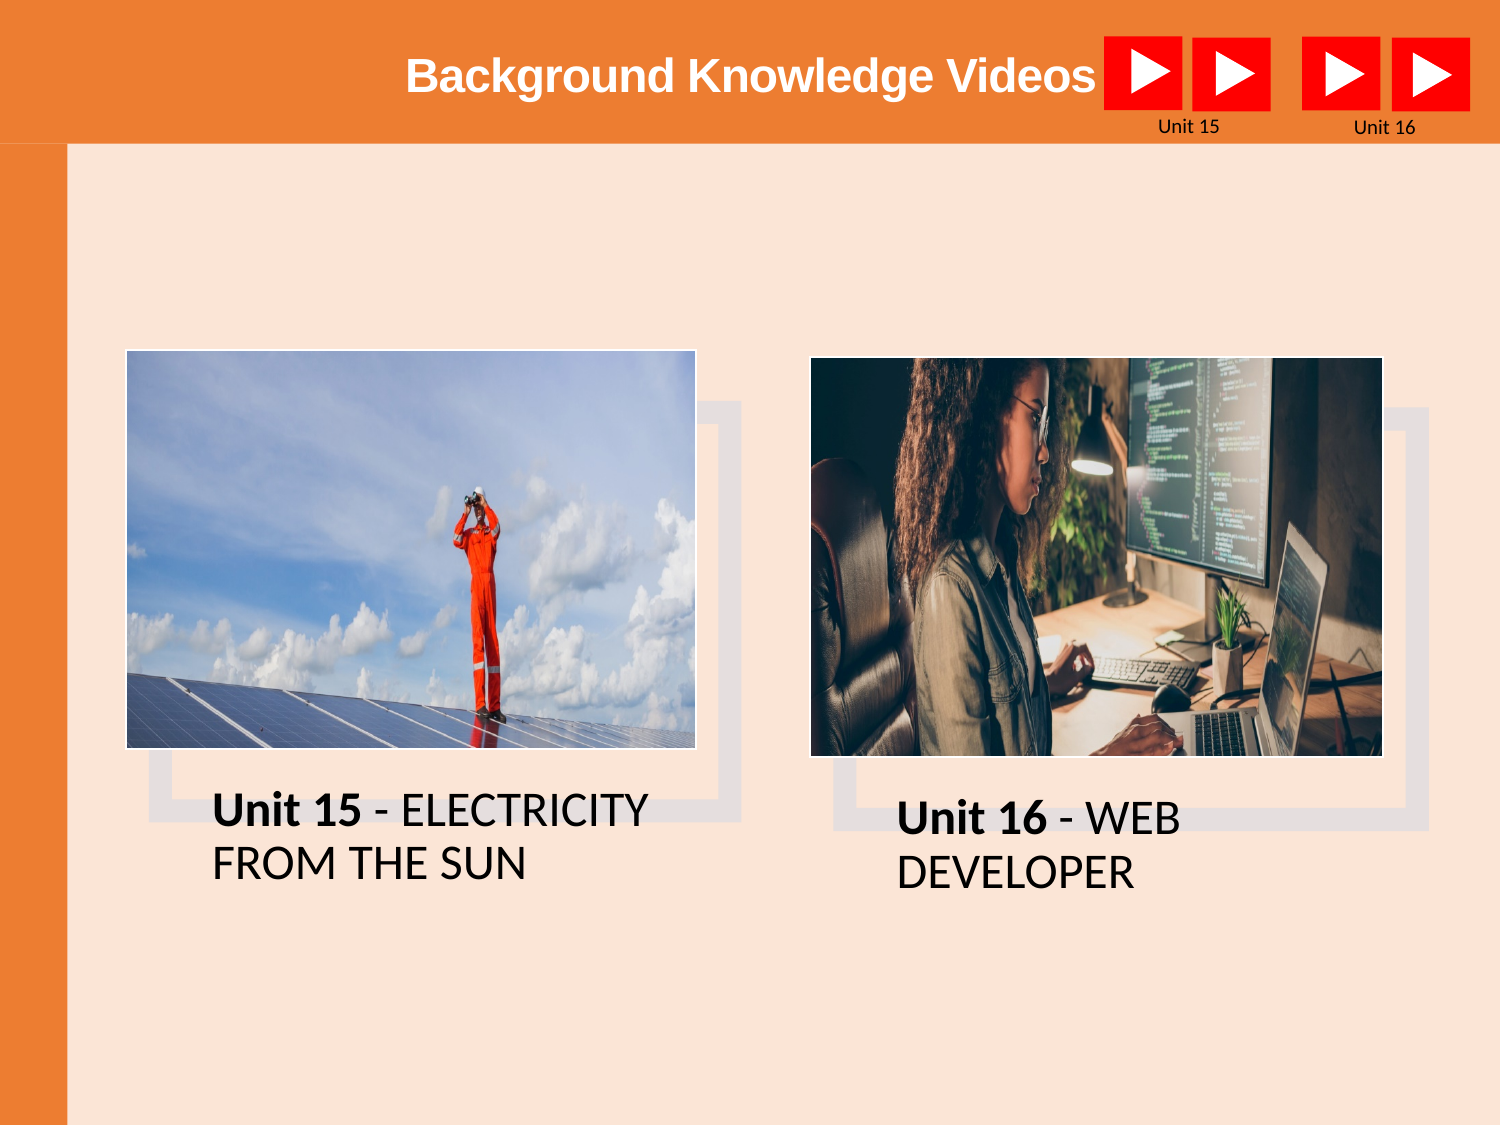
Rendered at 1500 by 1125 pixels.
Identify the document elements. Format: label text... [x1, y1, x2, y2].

text_box [0, 143, 68, 1125]
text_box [1104, 36, 1471, 147]
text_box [809, 109, 1500, 1079]
text_box Background Knowledge Videos [390, 37, 1104, 109]
text_box [0, 0, 1500, 145]
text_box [125, 103, 1084, 1069]
